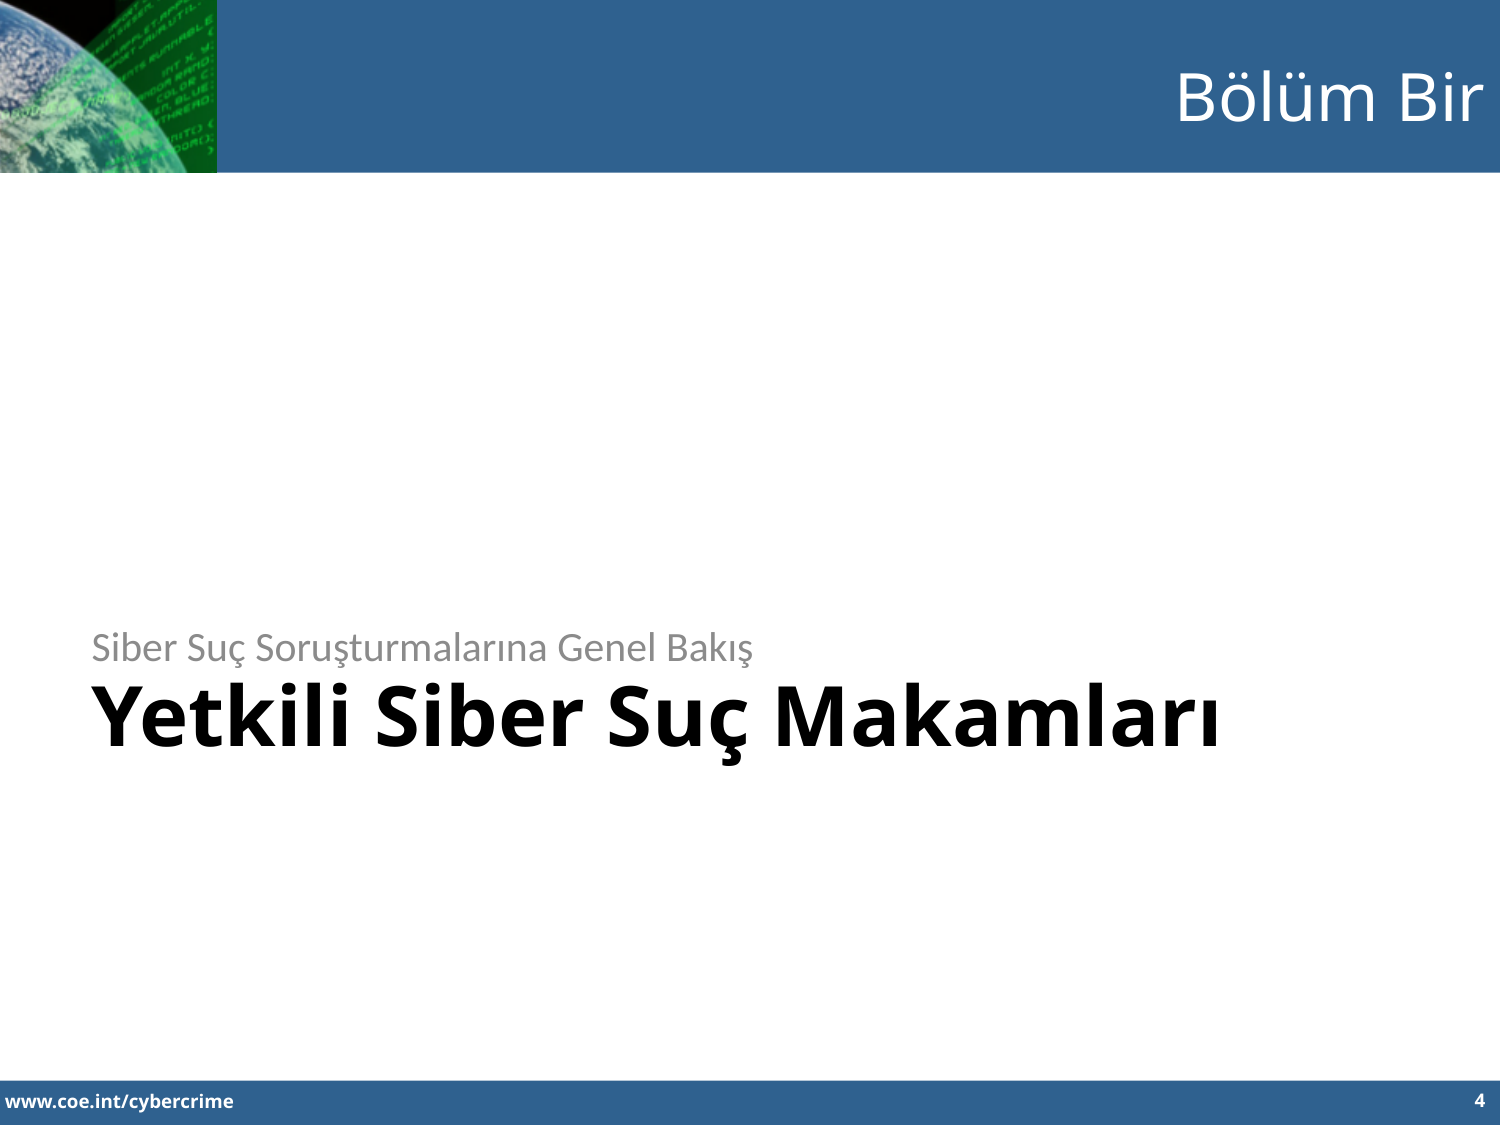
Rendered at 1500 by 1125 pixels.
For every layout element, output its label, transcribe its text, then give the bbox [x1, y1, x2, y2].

text_box Bölüm Bir [309, 18, 1500, 171]
picture [0, 1, 217, 173]
text_box Siber Suç Soruşturmalarına Genel Bakış [76, 617, 1352, 675]
slide_number 4 [1149, 1081, 1500, 1125]
text_box Yetkili Siber Suç Makamları [76, 675, 1500, 770]
